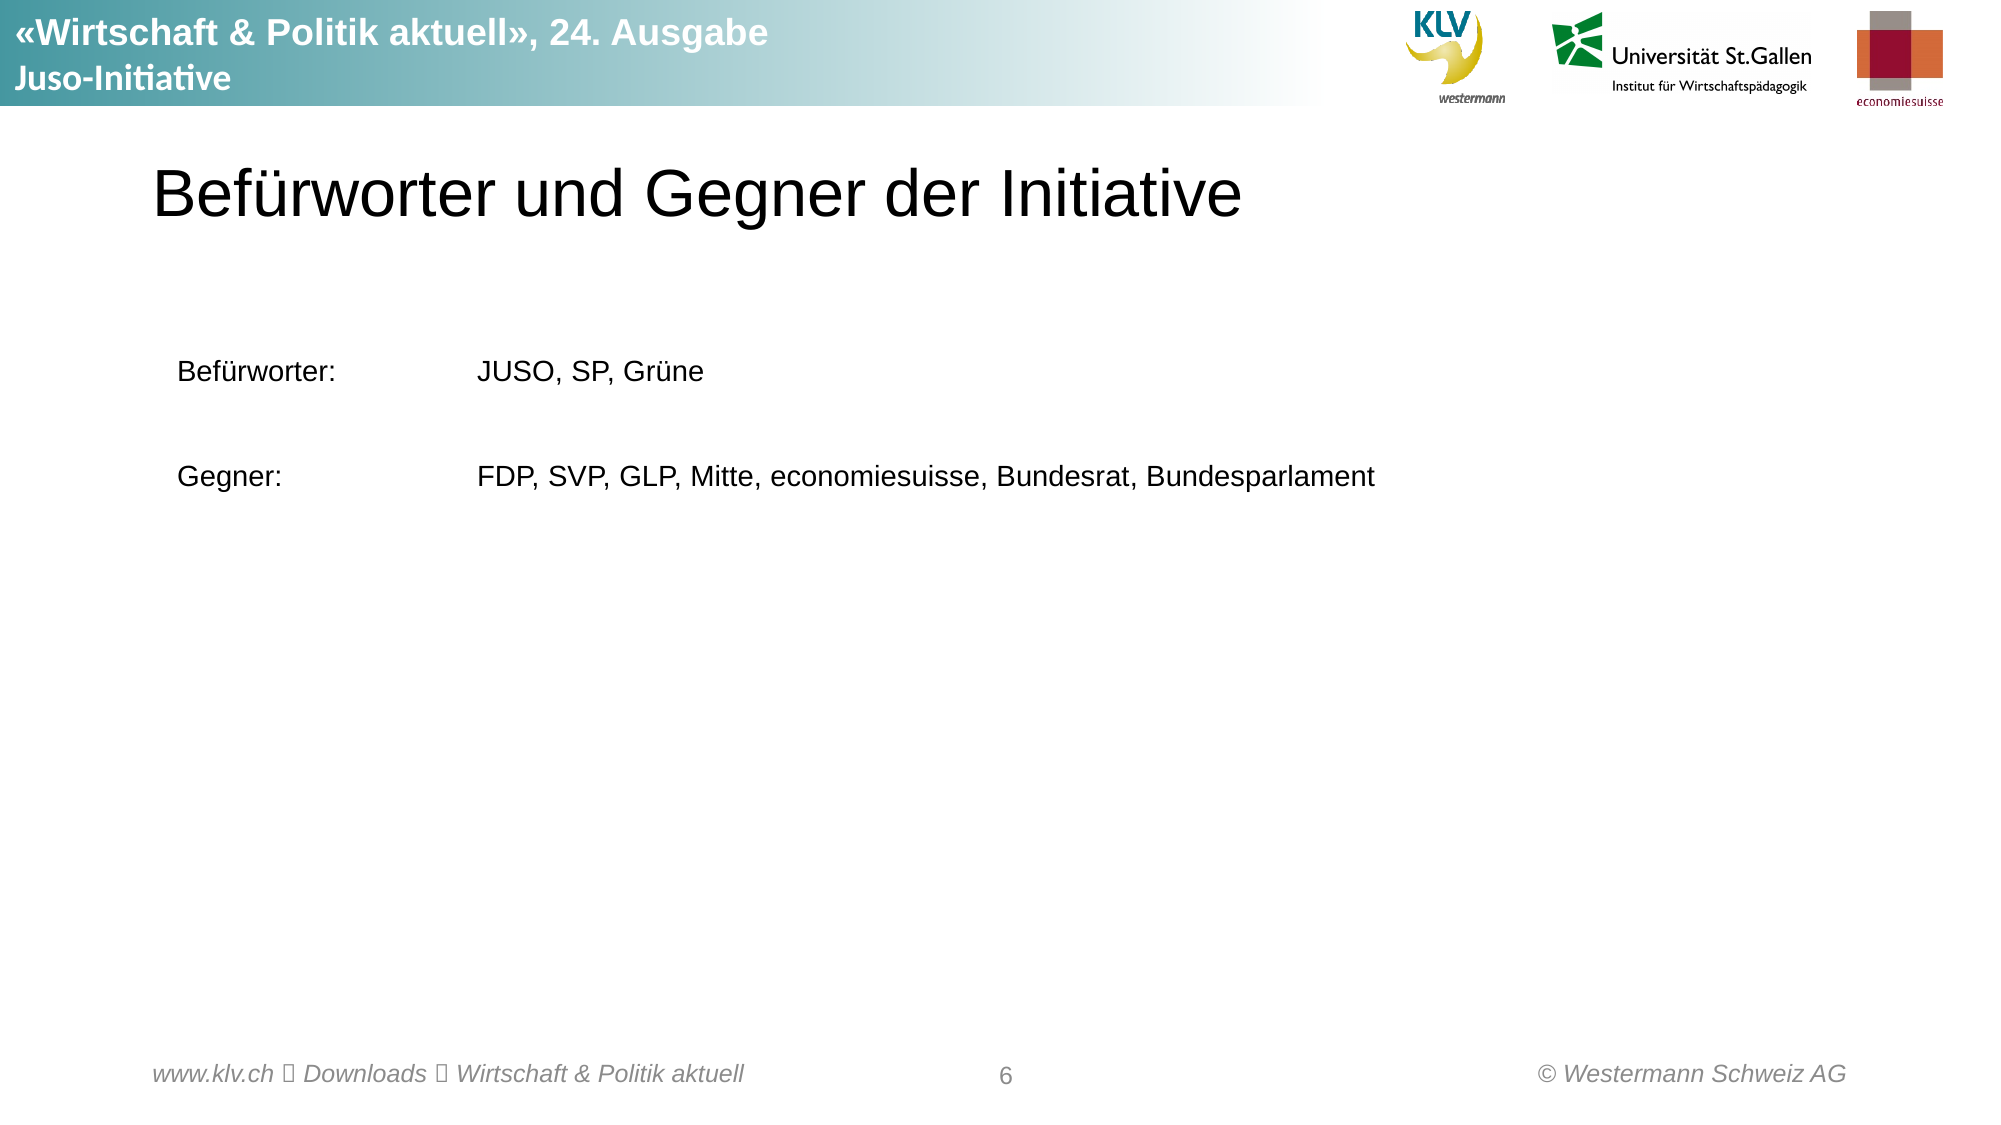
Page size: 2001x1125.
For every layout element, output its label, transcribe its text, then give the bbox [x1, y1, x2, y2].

slide_number www.klv.ch  Downloads  Wirtschaft & Politik aktuell [137, 1042, 813, 1103]
title Befürworter und Gegner der Initiative [137, 92, 1863, 299]
picture [1406, 11, 1505, 92]
text_box © Westermann Schweiz AG [1204, 1042, 1863, 1103]
text_box Befürworter: JUSO, SP, Grüne Gegner: FDP, SVP, GLP, Mitte, economiesuisse, Bundesrat, Bundesparlament [162, 344, 1825, 530]
picture [1857, 11, 1943, 106]
slide_number 6 [812, 1044, 1200, 1105]
picture [1552, 12, 1811, 92]
